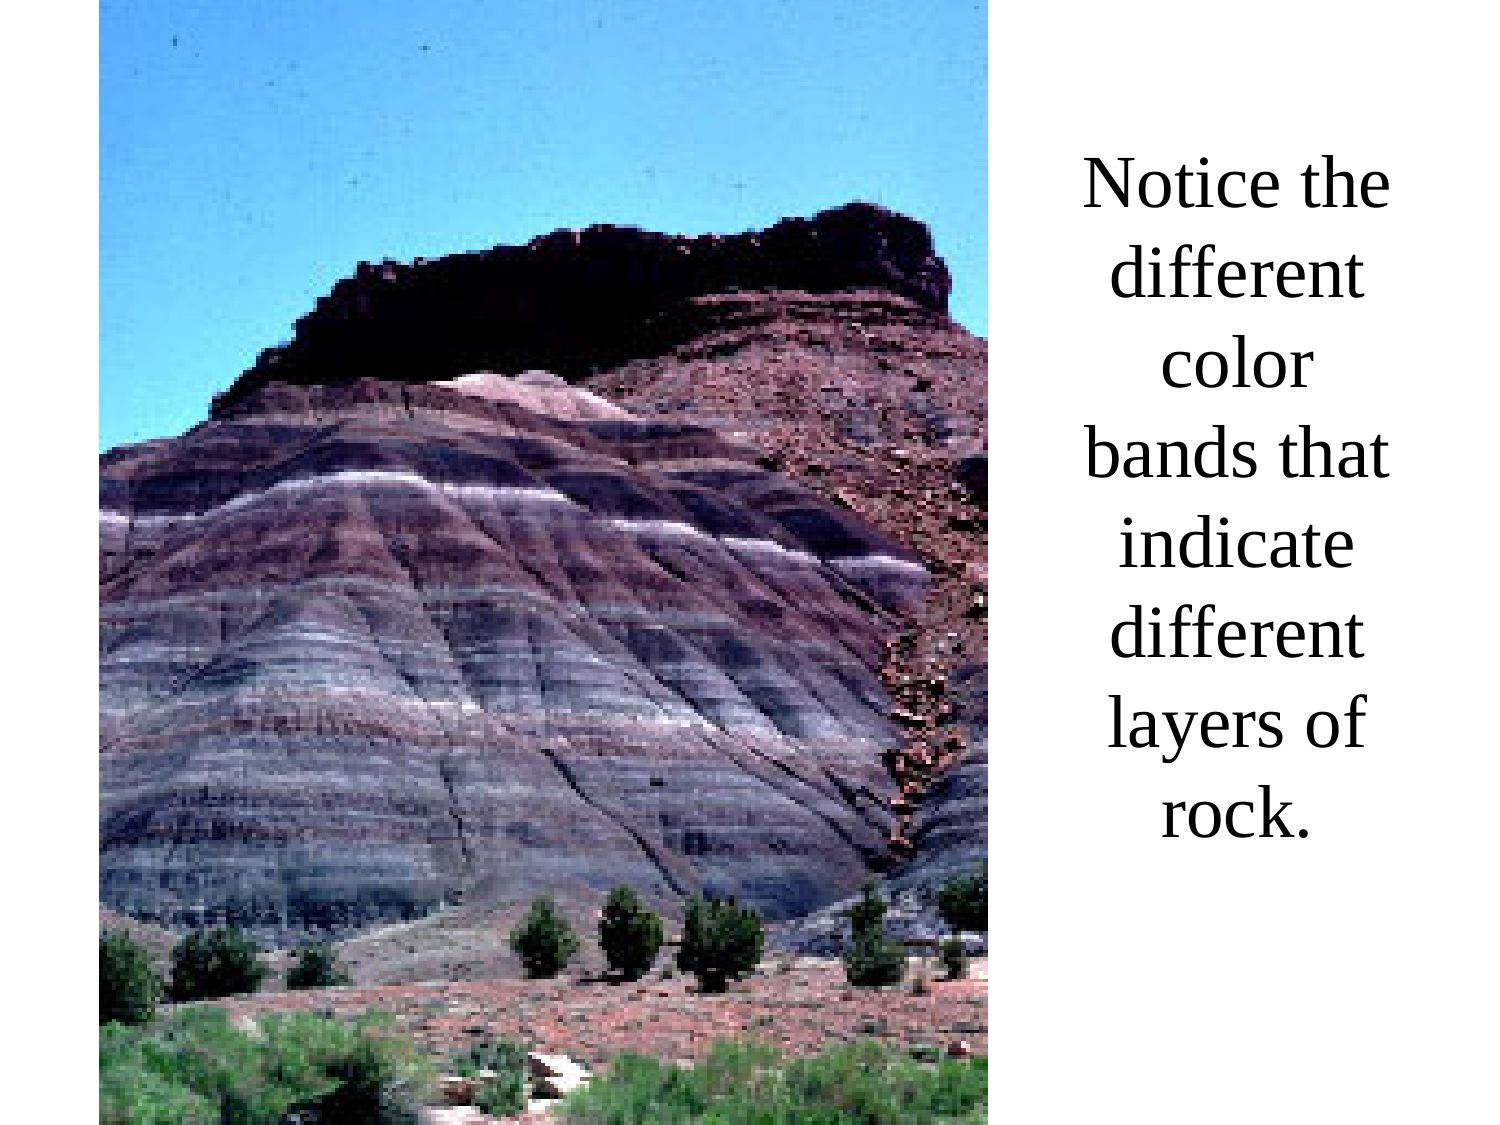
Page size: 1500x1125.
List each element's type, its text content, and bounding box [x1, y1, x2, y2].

picture [99, 0, 988, 1125]
text_box Notice the different color bands that indicate different layers of rock. [1049, 125, 1425, 900]
